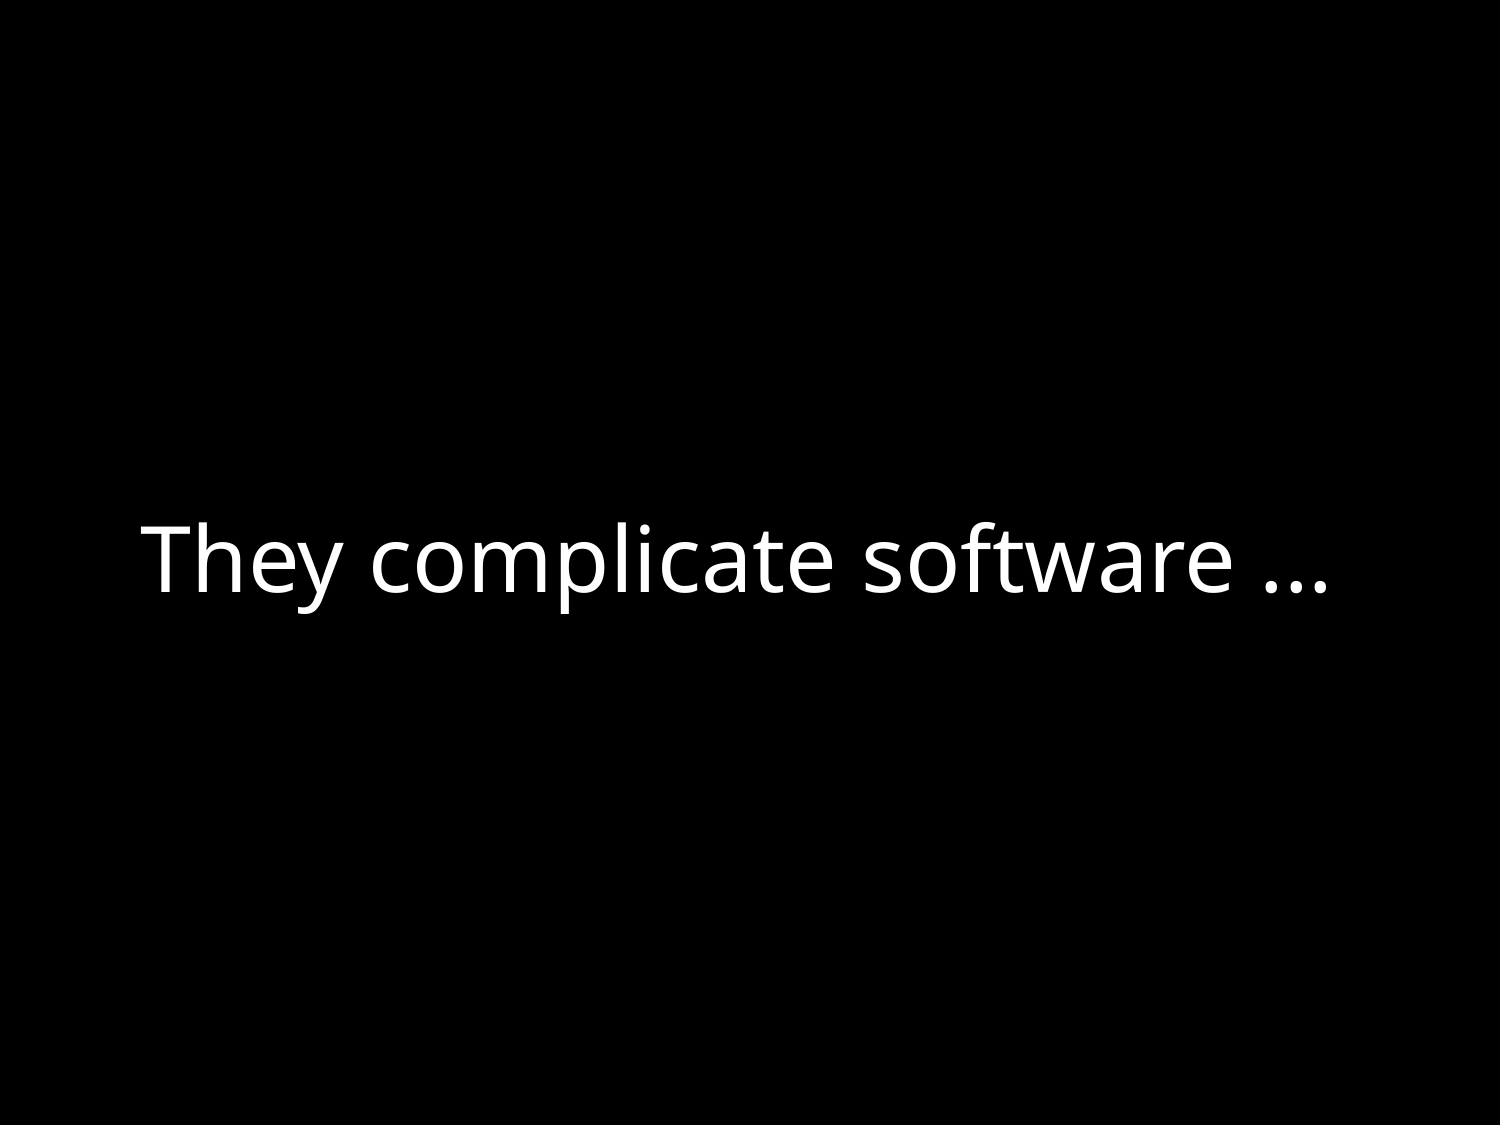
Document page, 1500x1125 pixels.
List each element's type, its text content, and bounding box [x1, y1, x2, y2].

title They complicate software ... [62, 462, 1413, 650]
